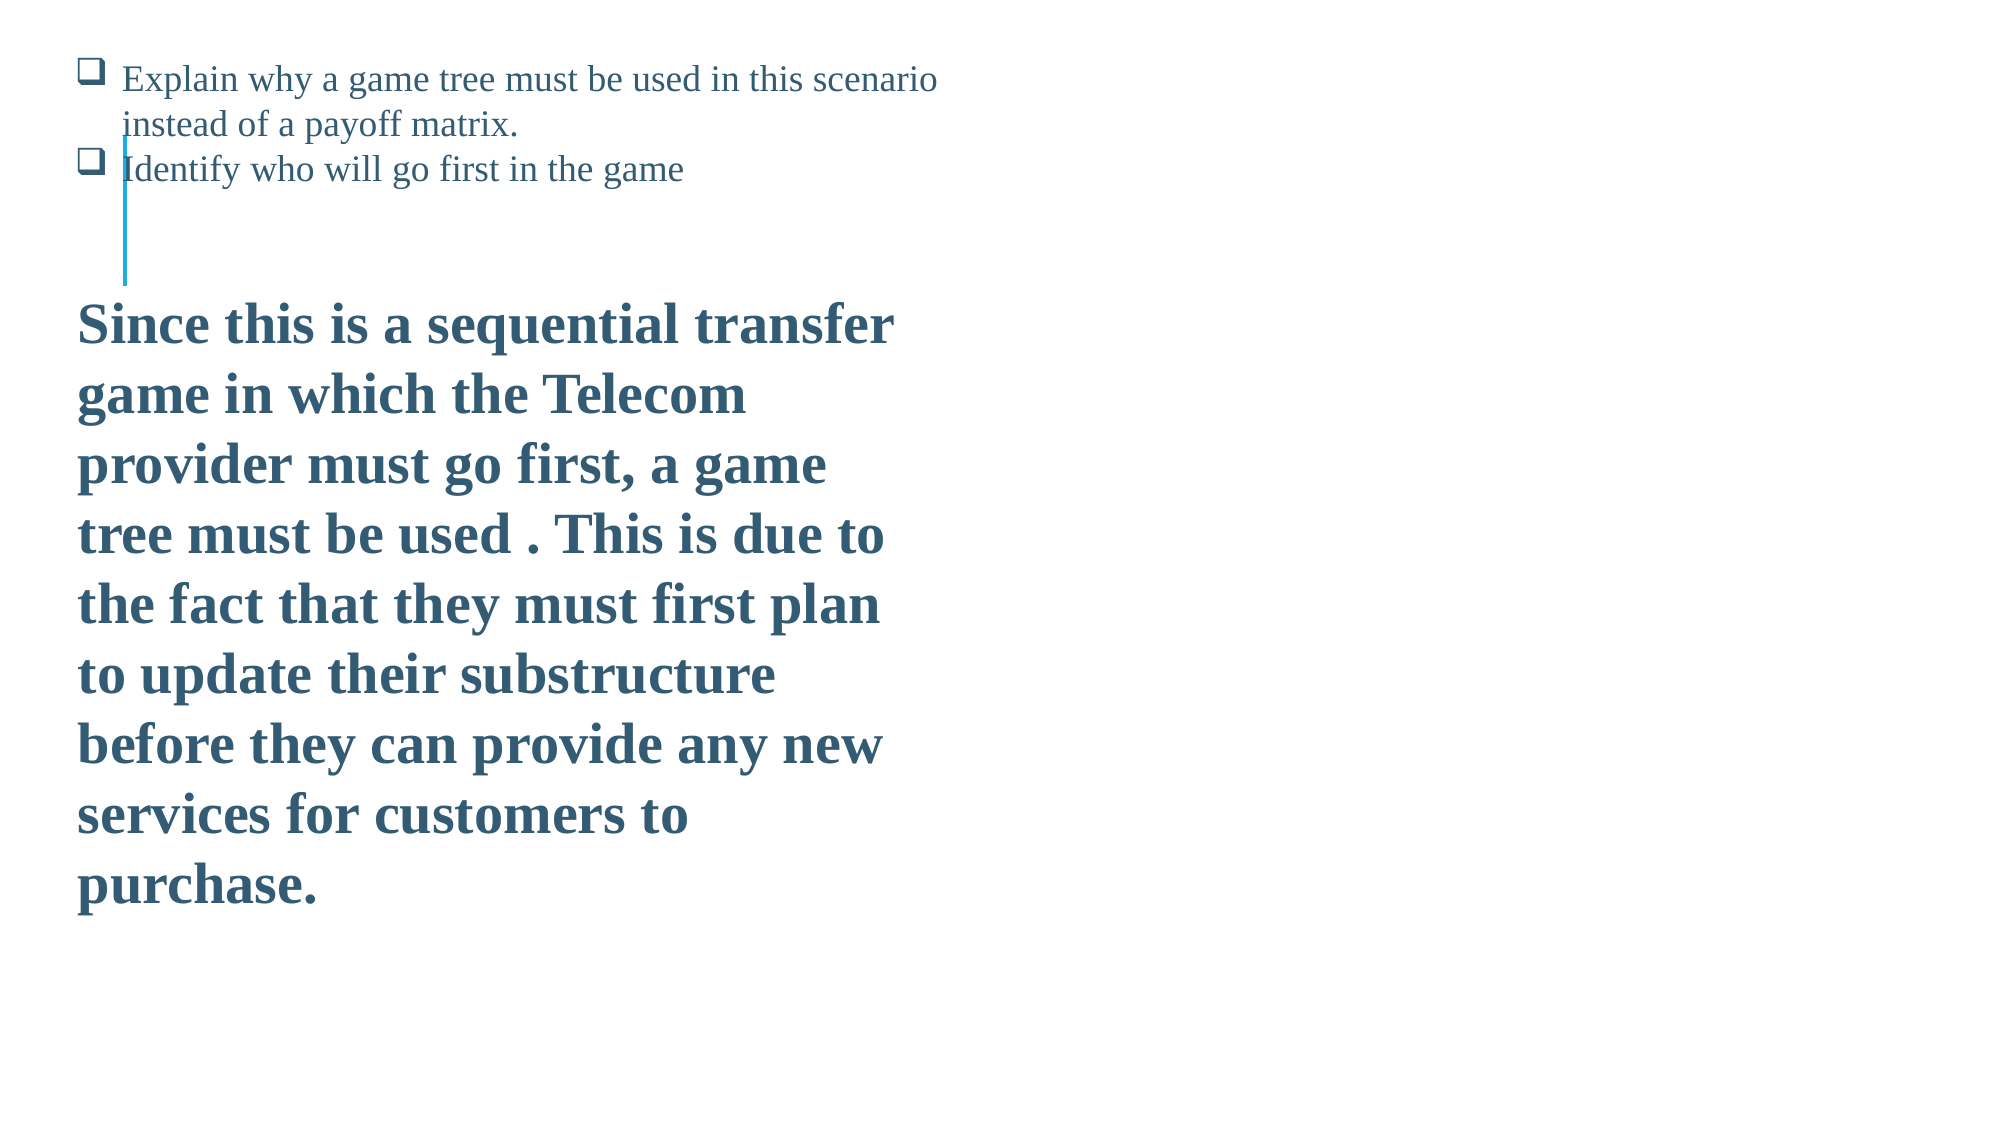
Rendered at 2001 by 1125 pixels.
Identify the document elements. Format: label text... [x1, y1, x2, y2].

text_box Explain why a game tree must be used in this scenario instead of a payoff matrix. Identify who will go first in the game [60, 46, 1061, 332]
text_box Since this is a sequential transfer game in which the Telecom provider must go first, a game tree must be used . This is due to the fact that they must first plan to update their substructure before they can provide any new services for customers to purchase. [60, 277, 952, 923]
